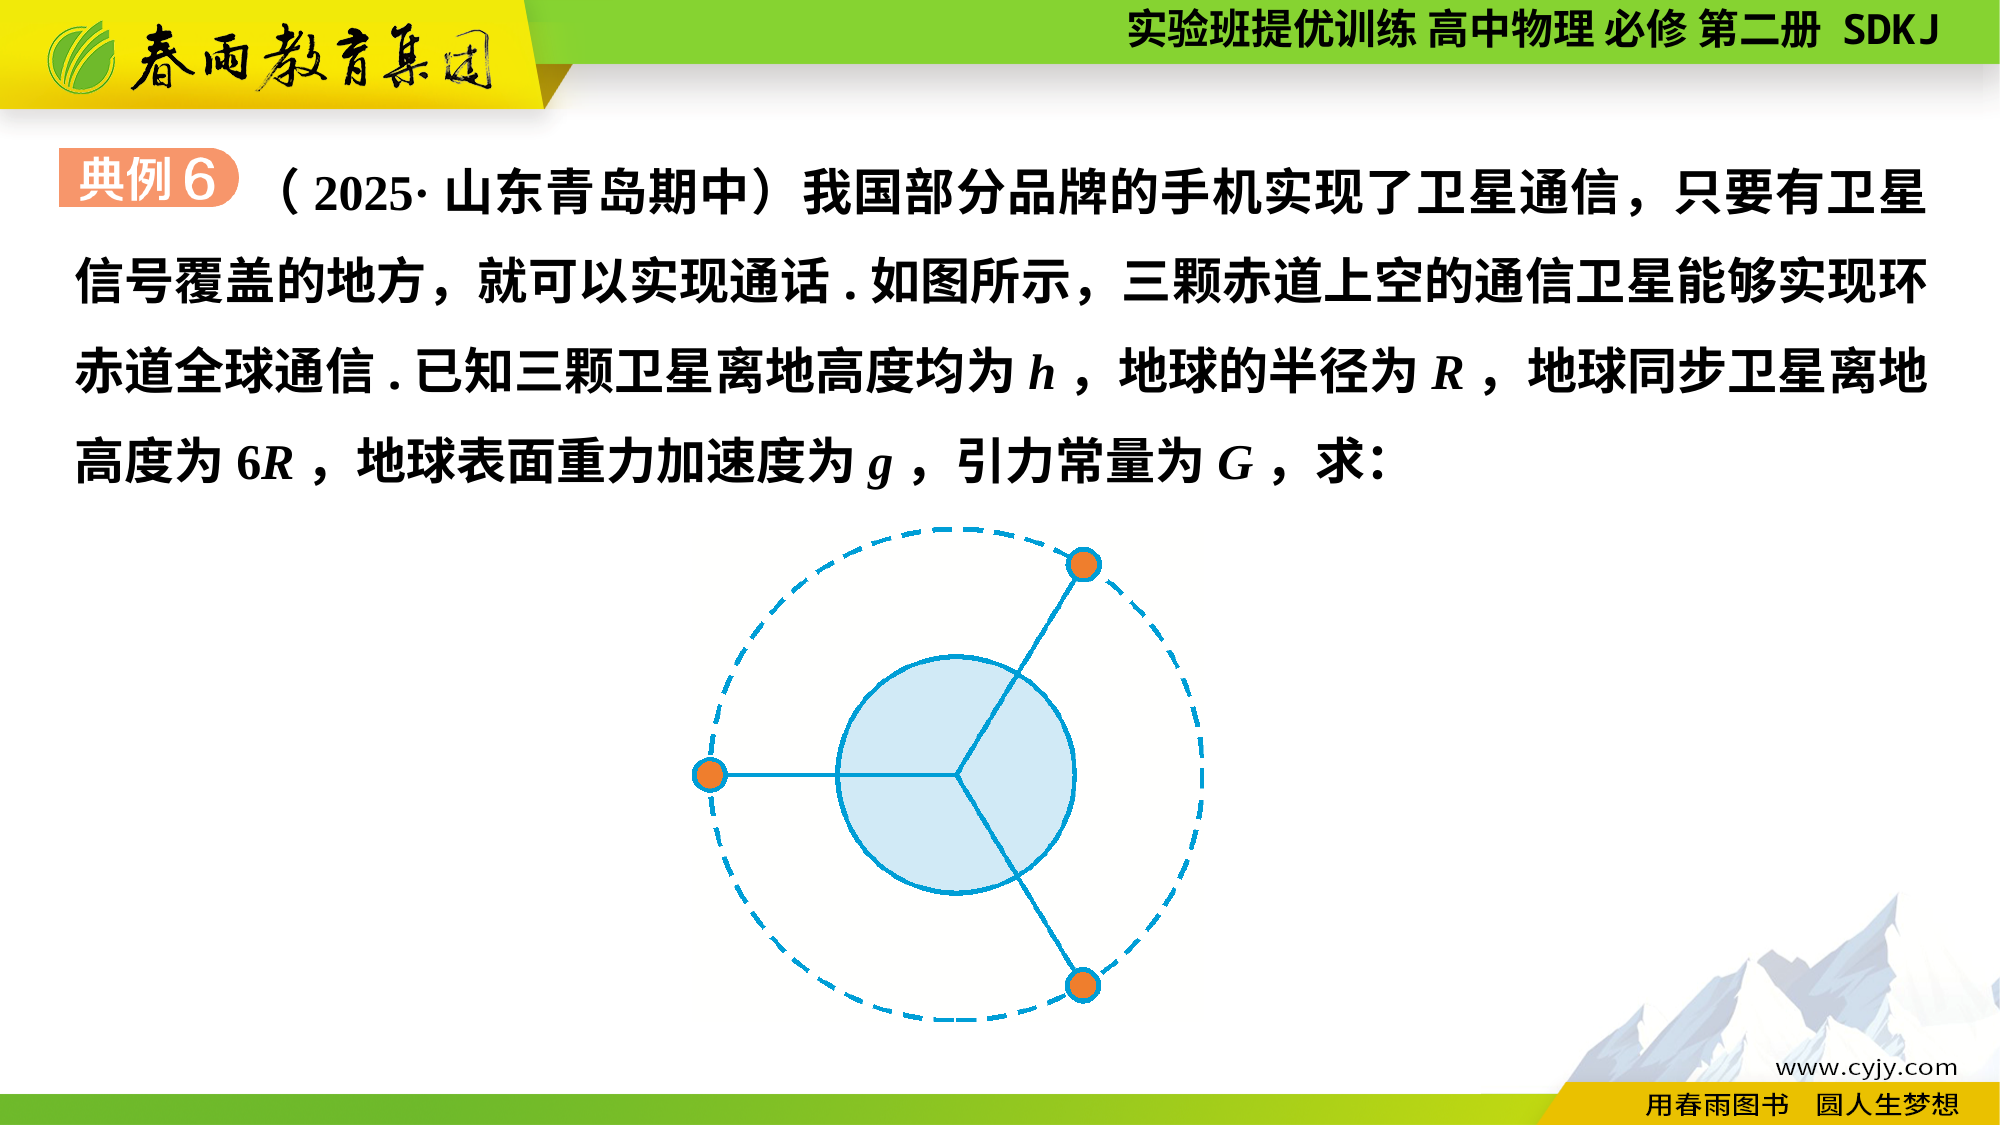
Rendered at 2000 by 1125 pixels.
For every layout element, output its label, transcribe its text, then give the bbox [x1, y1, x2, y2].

list （2025·山东青岛期中）我国部分品牌的手机实现了卫星通信，只要有卫星信号覆盖的地方，就可以实现通话.如图所示，三颗赤道上空的通信卫星能够实现环赤道全球通信.已知三颗卫星离地高度均为h，地球的半径为R，地球同步卫星离地高度为6R，地球表面重力加速度为g，引力常量为G，求： [59, 122, 1944, 490]
picture [0, 0, 2000, 1125]
